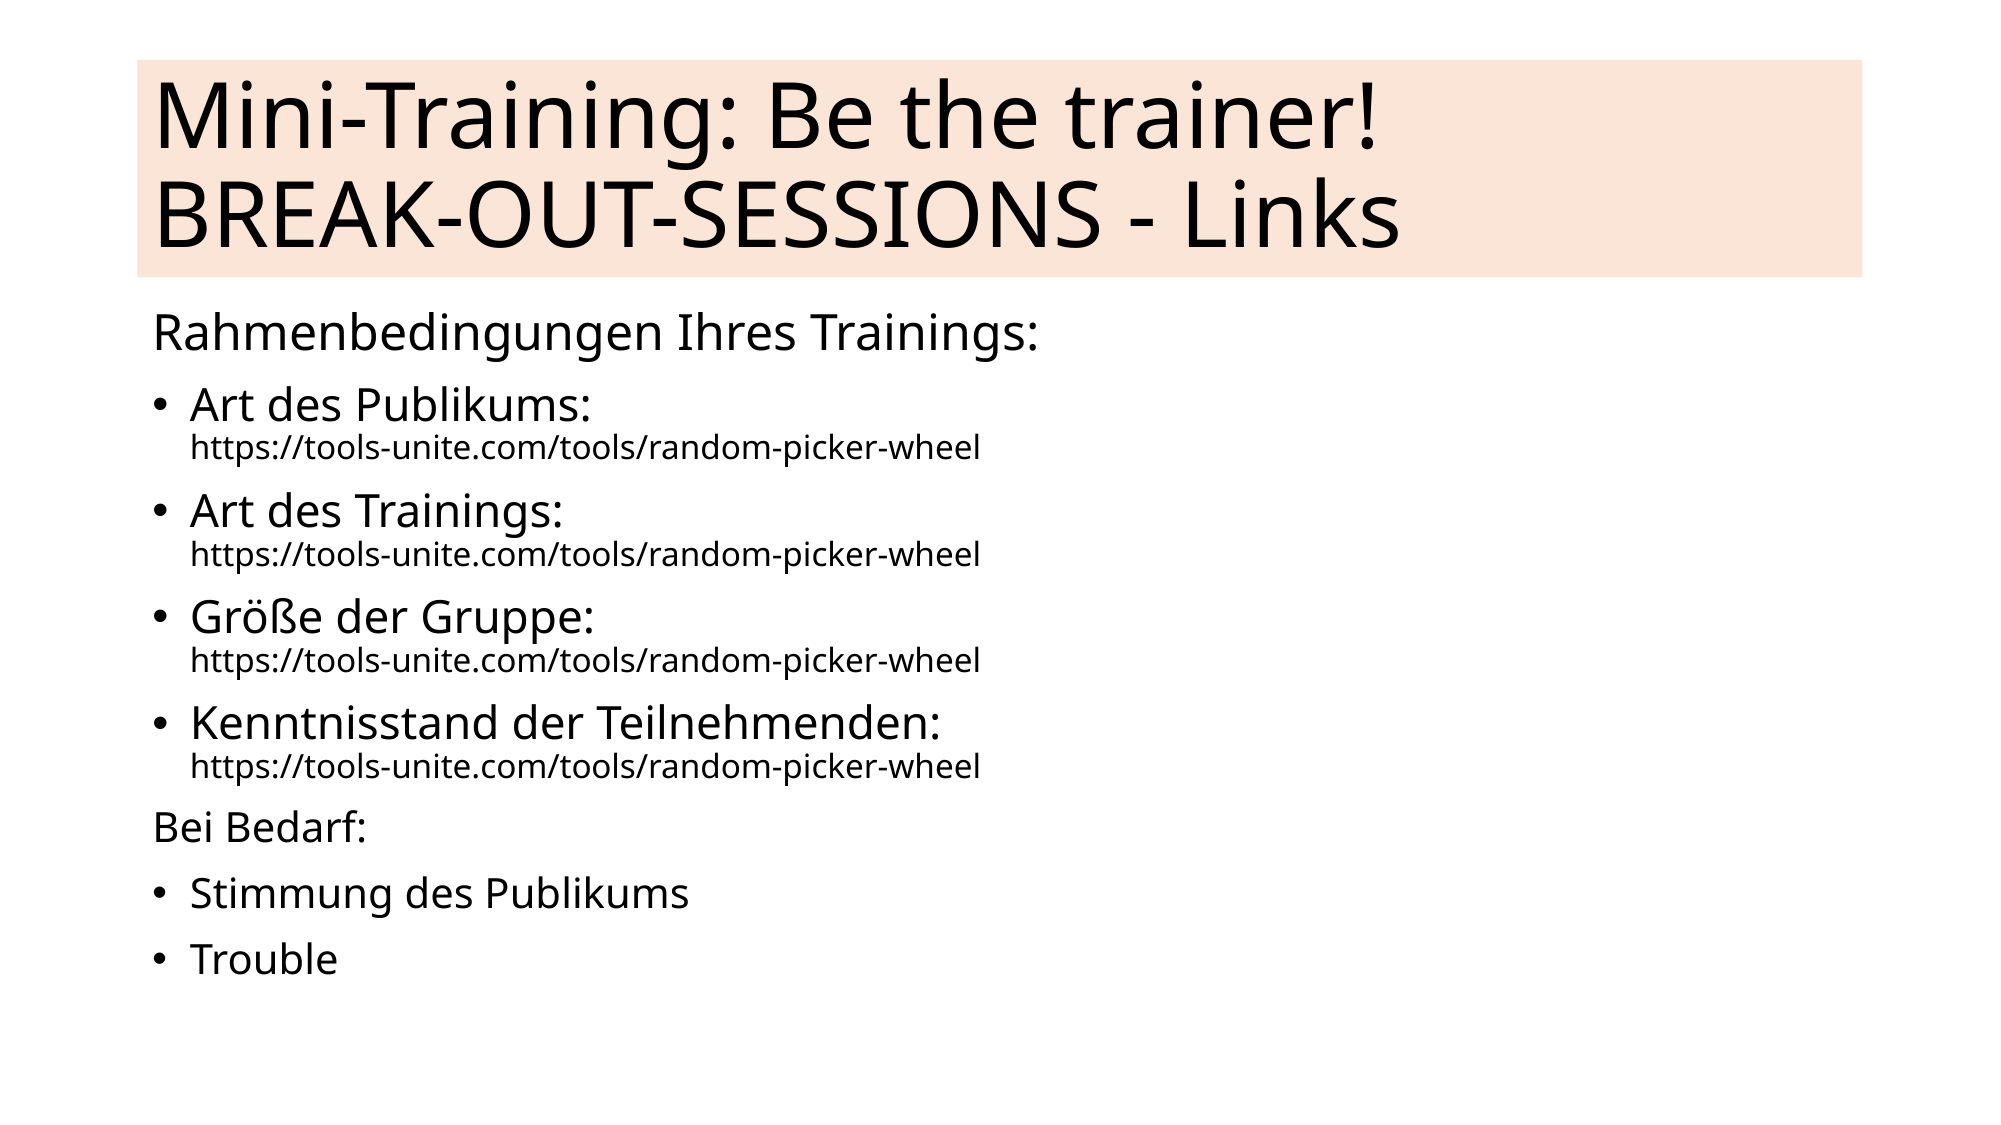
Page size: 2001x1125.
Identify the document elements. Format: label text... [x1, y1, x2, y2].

title Mini-Training: Be the trainer! BREAK-OUT-SESSIONS - Links [137, 59, 1863, 278]
list Rahmenbedingungen Ihres Trainings: Art des Publikums: https://tools-unite.com/tools/random-picker-wheel Art des Trainings: https://tools-unite.com/tools/random-picker-wheel Größe der Gruppe: https://tools-unite.com/tools/random-picker-wheel Kenntnisstand der Teilnehmenden: https://tools-unite.com/tools/random-picker-wheel Bei Bedarf: Stimmung des Publikums Trouble [137, 299, 1863, 1000]
